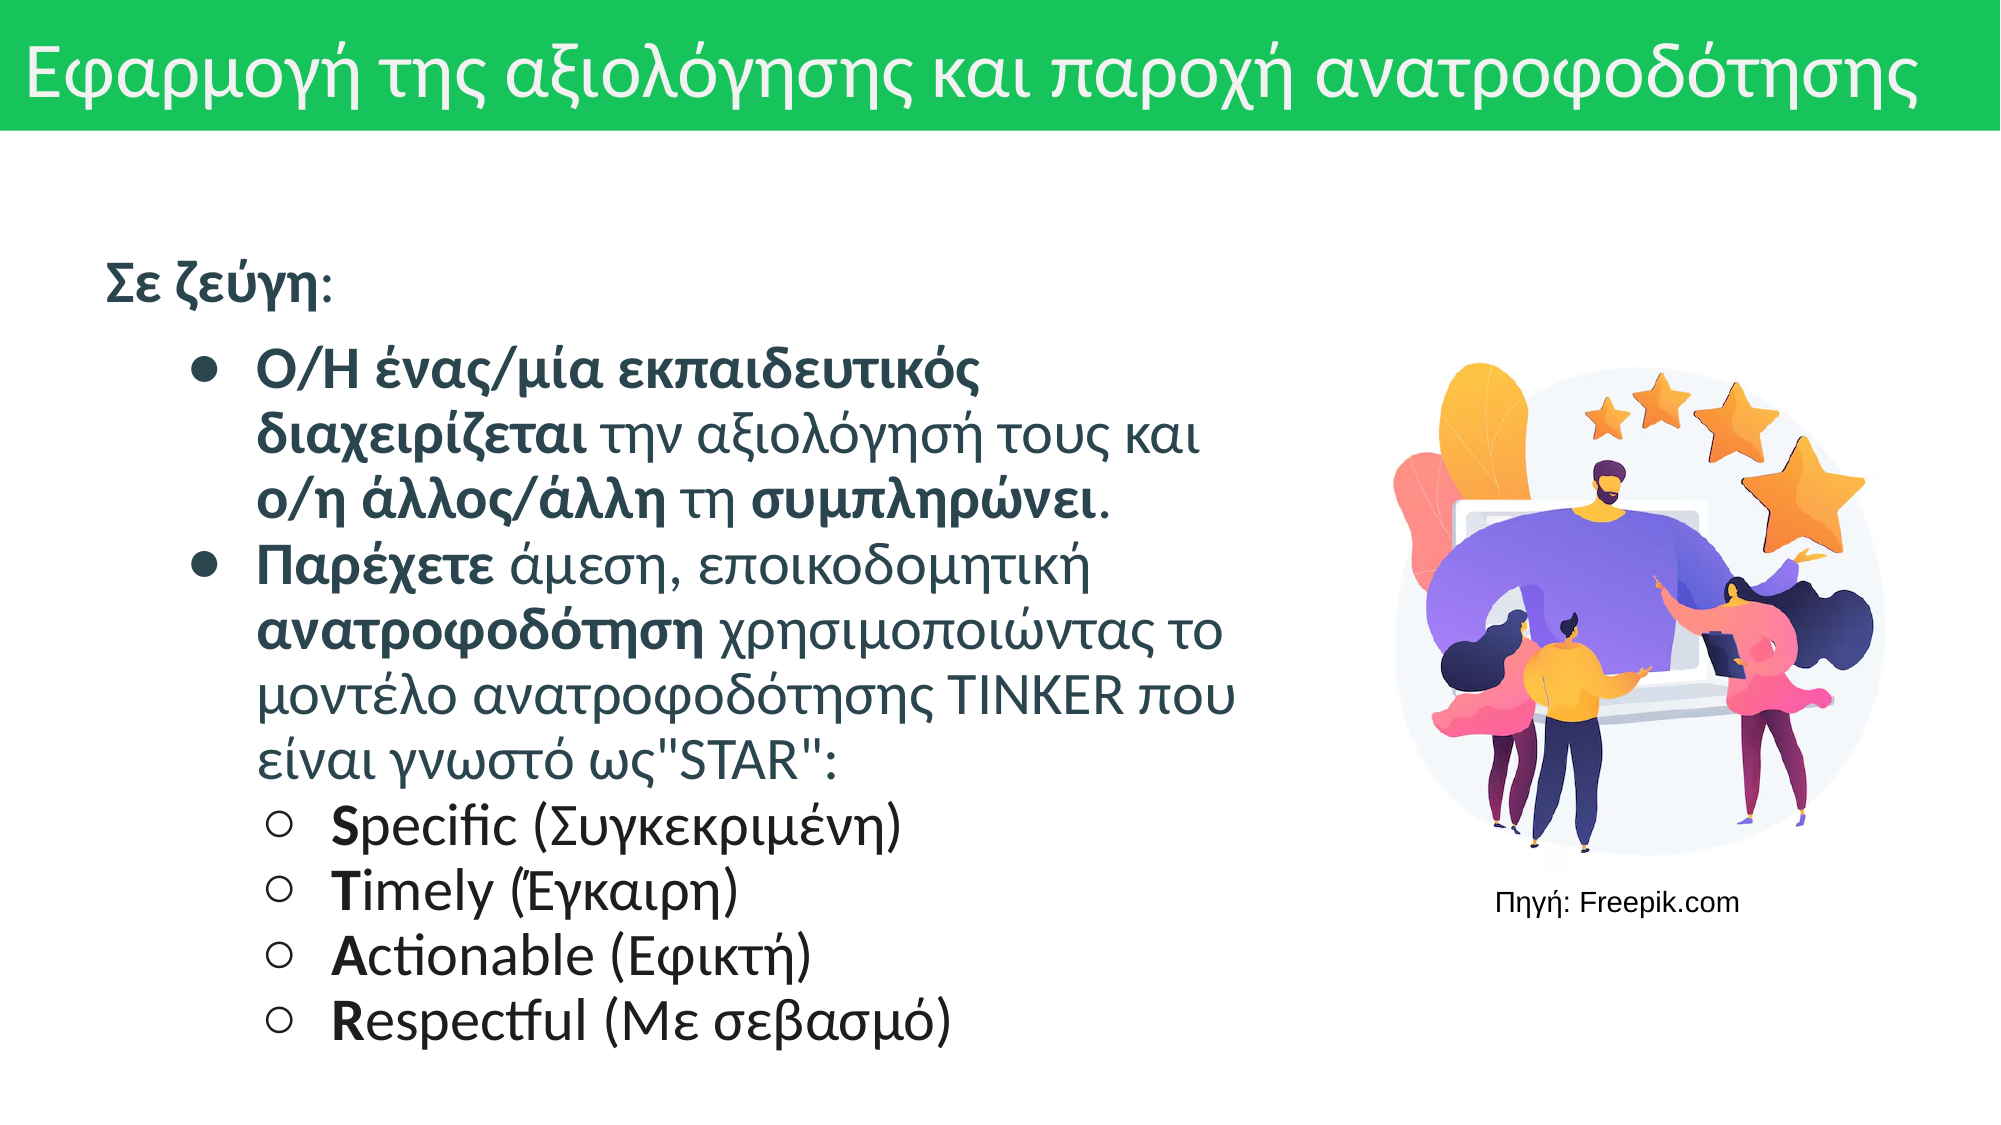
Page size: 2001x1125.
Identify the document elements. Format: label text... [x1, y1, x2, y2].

picture [1315, 282, 1967, 935]
title Εφαρμογή της αξιολόγησης και παροχή ανατροφοδότησης [16, 13, 1976, 131]
list Σε ζεύγη: Ο/Η ένας/μία εκπαιδευτικός διαχειρίζεται την αξιολόγησή τους και ο/η άλλος/άλλη τη συμπληρώνει. Παρέχετε άμεση, εποικοδομητική ανατροφοδότηση χρησιμοποιώντας το μοντέλο ανατροφοδότησης TINKER που είναι γνωστό ως"STAR": Specific (Συγκεκριμένη) Timely (Έγκαιρη) Actionable (Εφικτή) Respectful (Με σεβασμό) [16, 144, 1299, 1108]
